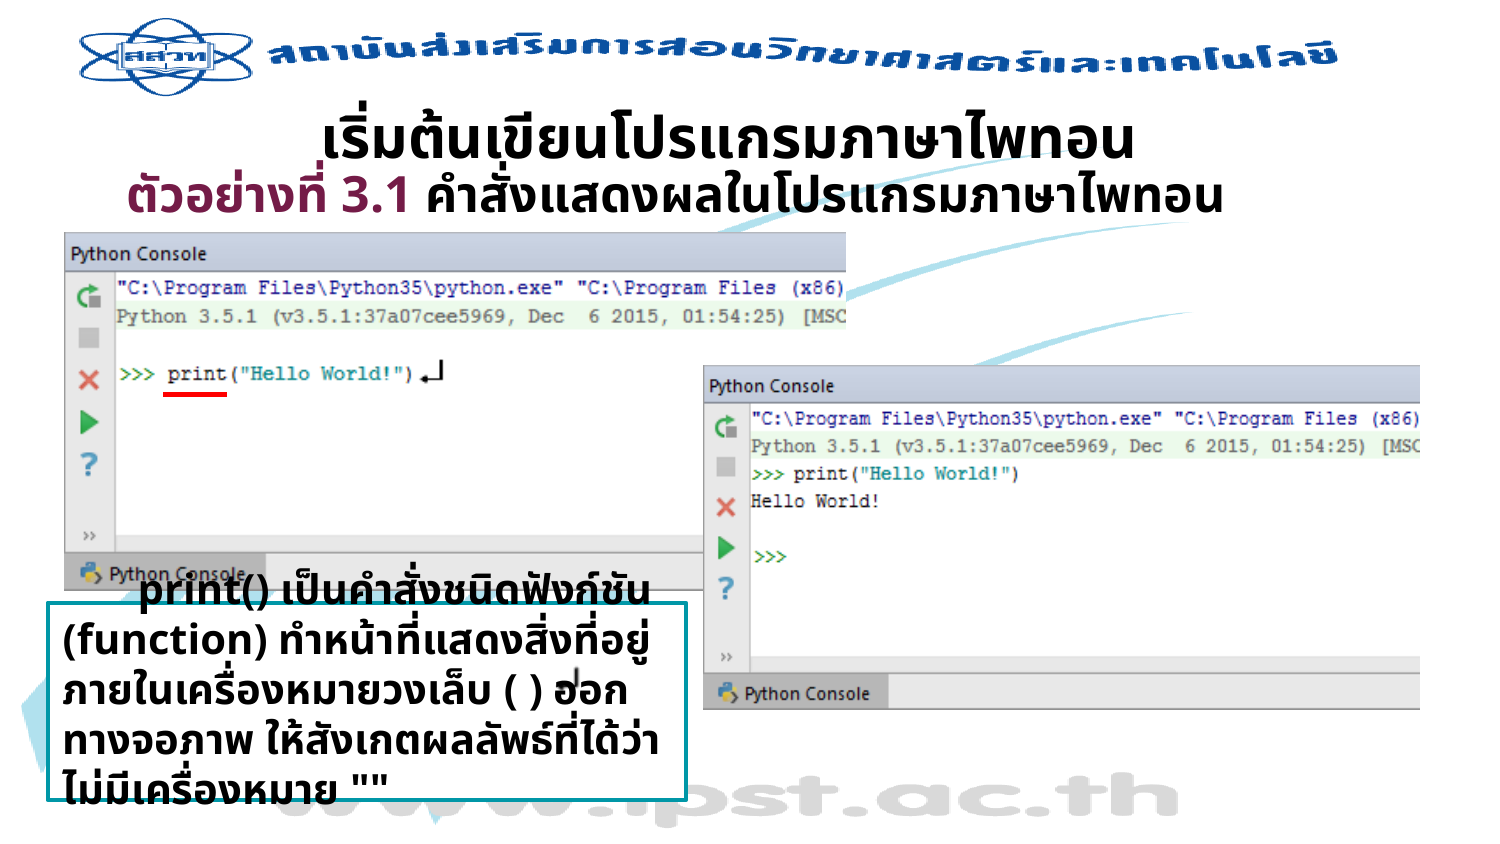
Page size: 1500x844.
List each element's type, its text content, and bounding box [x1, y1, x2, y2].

title เริ่มต้นเขียนโปรแกรมภาษาไพทอน [305, 84, 1500, 179]
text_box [47, 602, 687, 801]
picture [0, 0, 1500, 844]
text_box ตัวอย่างที่ 3.1 คำสั่งแสดงผลในโปรแกรมภาษาไพทอน [111, 154, 1241, 230]
